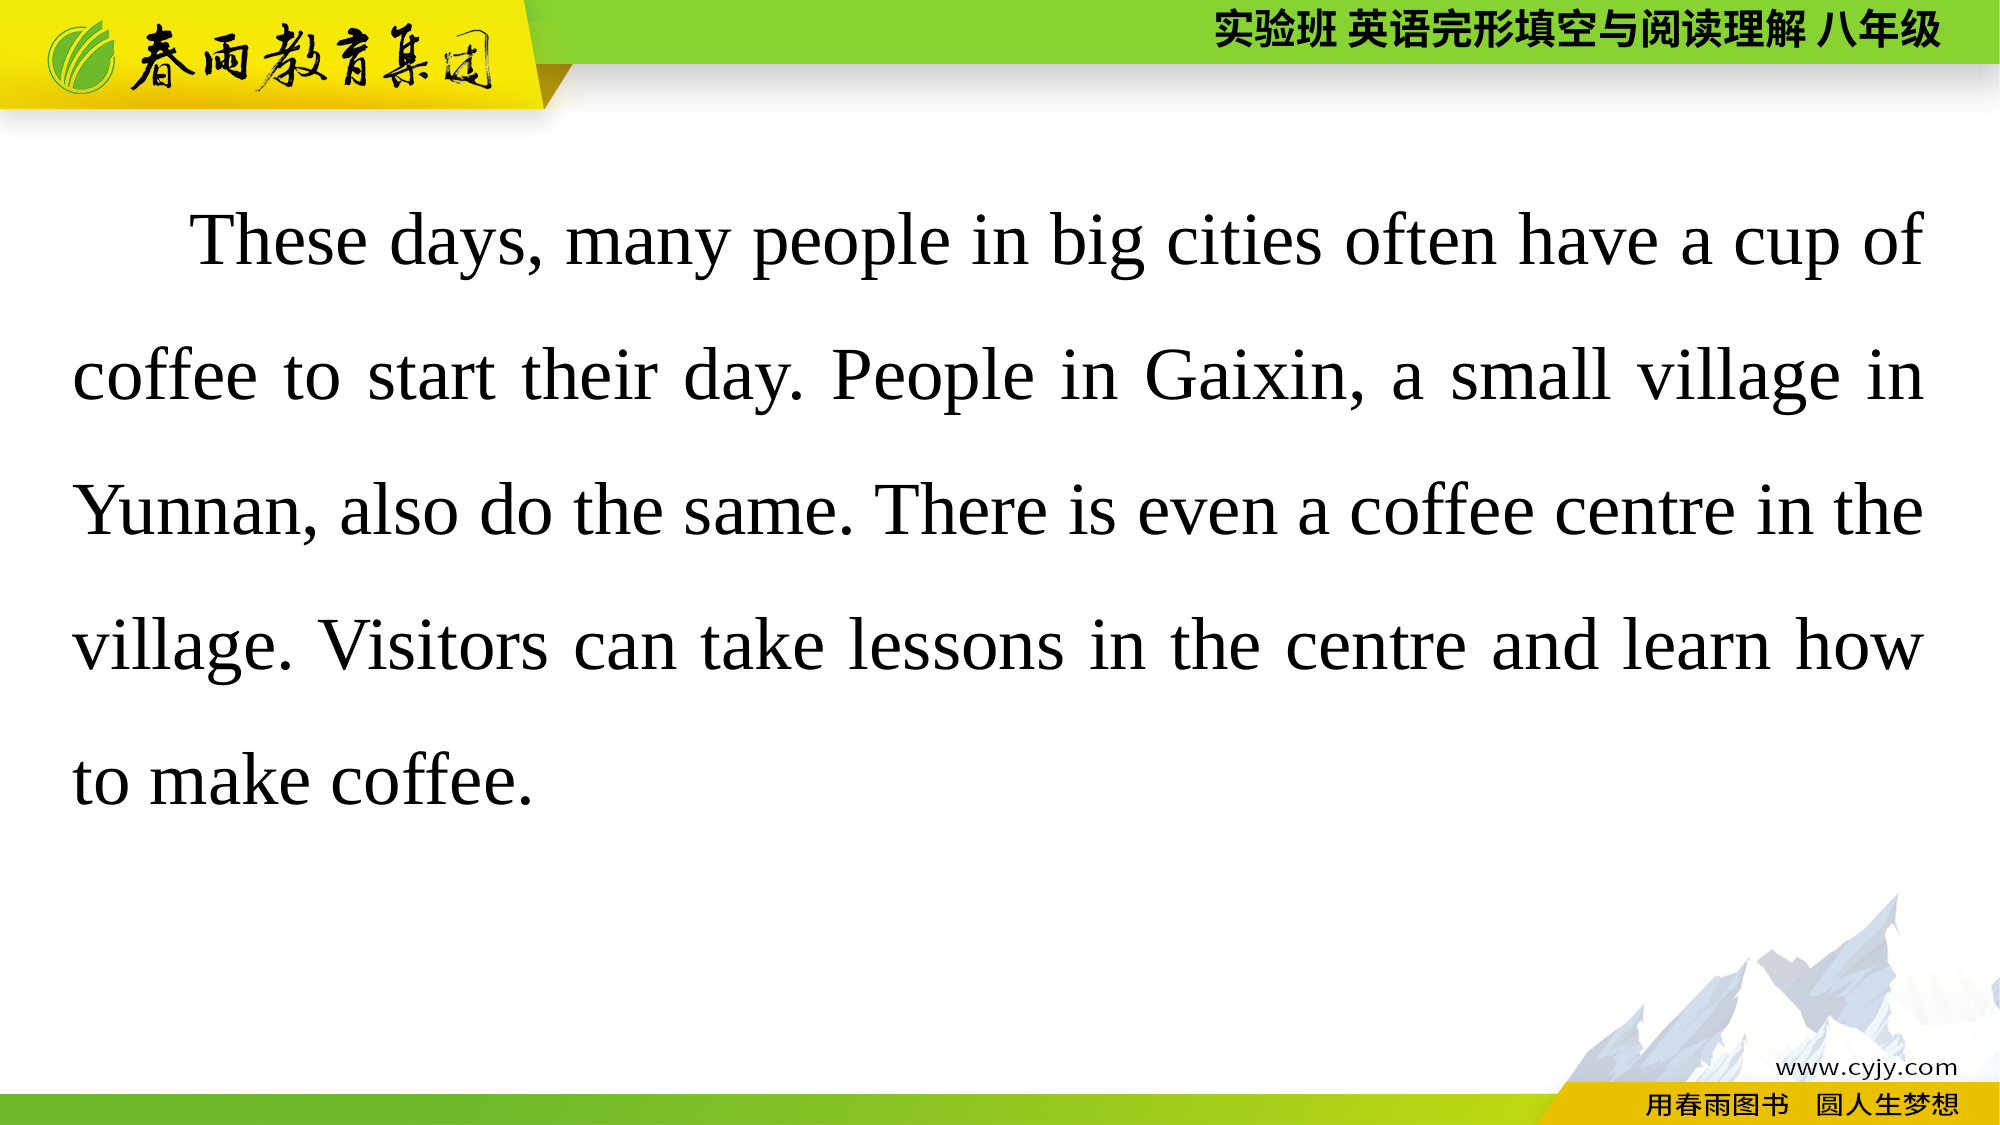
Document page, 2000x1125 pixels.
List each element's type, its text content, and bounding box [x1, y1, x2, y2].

picture [0, 0, 2000, 1125]
list These days, many people in big cities often have a cup of coffee to start their day. People in Gaixin, a small village in Yunnan, also do the same. There is even a coffee centre in the village. Visitors can take lessons in the centre and learn how to make coffee. [57, 137, 1942, 818]
